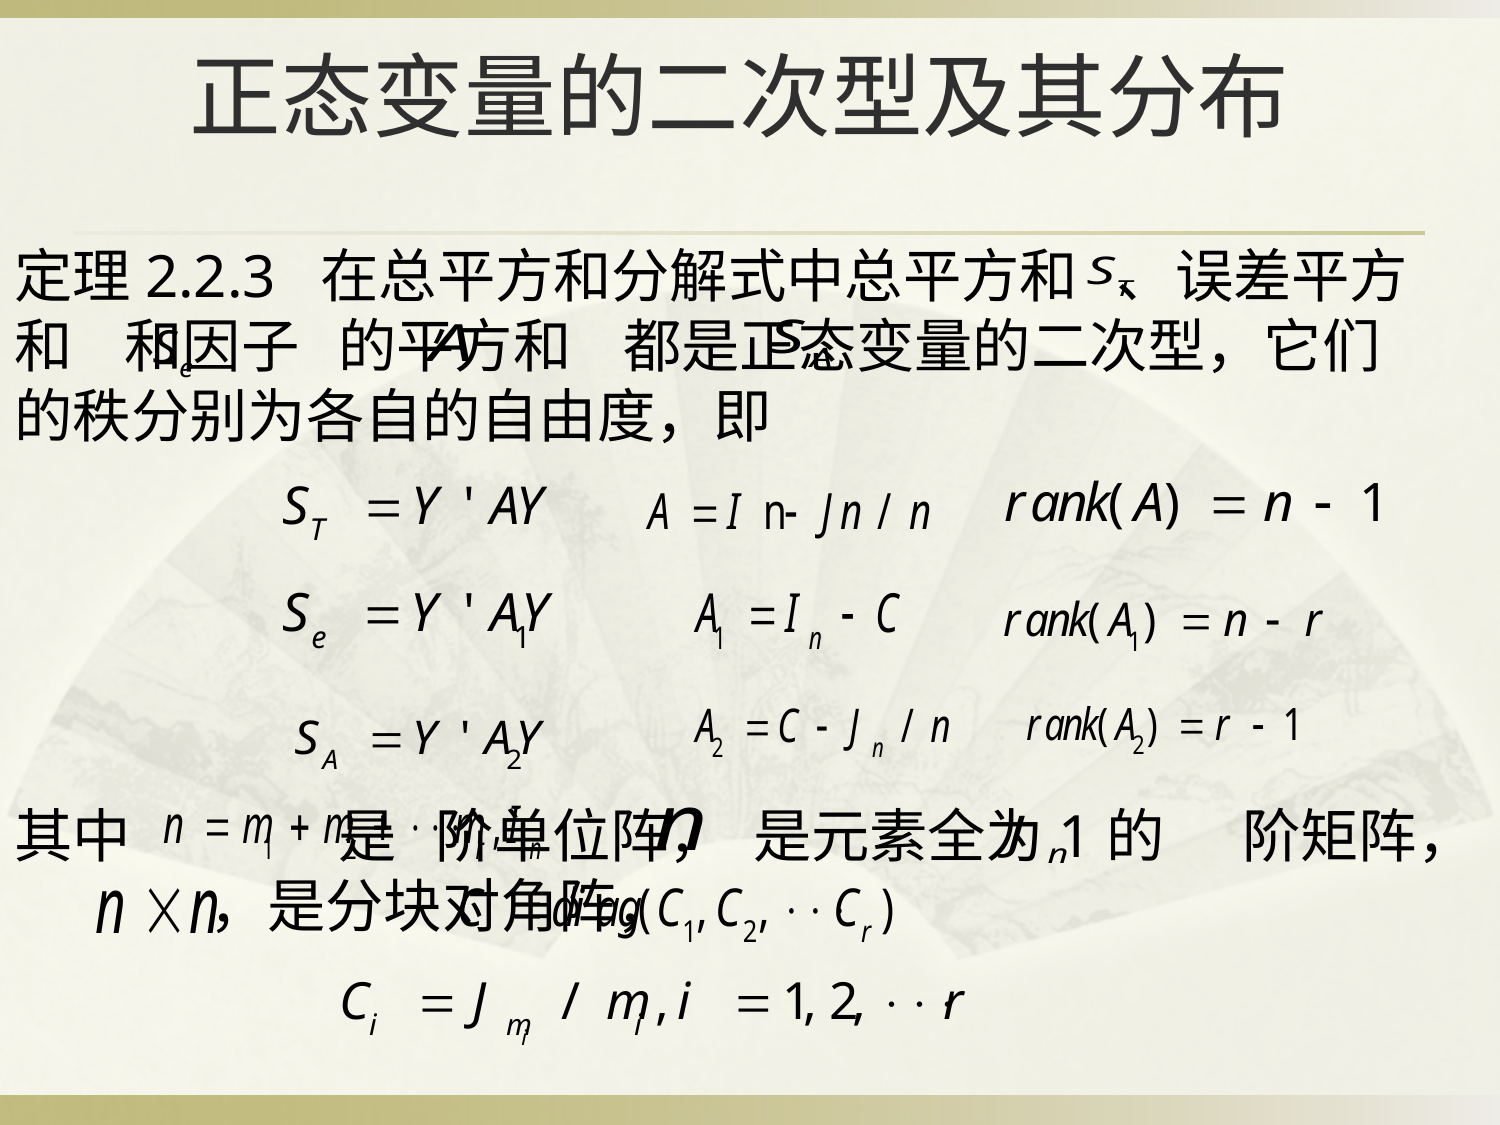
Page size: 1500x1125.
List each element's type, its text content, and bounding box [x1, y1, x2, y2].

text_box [643, 479, 940, 547]
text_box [336, 963, 987, 1059]
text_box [997, 585, 1342, 661]
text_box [288, 703, 562, 779]
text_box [158, 786, 550, 871]
title 正态变量的二次型及其分布 [64, 0, 1415, 188]
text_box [276, 467, 566, 552]
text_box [997, 798, 1082, 873]
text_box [146, 313, 206, 388]
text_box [690, 691, 959, 767]
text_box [418, 313, 485, 371]
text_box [690, 573, 910, 661]
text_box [87, 880, 231, 947]
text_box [454, 869, 905, 953]
text_box 定理2.2.3 在总平方和分解式中总平方和 、误差平方和 和因子 的平方和 都是正态变量的二次型，它们的秩分别为各自的自由度，即 其中 是 阶单位阵， 是元素全为1的 阶矩阵， ，是分块对角阵， [0, 231, 1447, 1125]
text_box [997, 467, 1393, 540]
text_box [276, 573, 574, 659]
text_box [1080, 242, 1152, 305]
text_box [1021, 691, 1306, 764]
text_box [643, 798, 722, 864]
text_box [761, 302, 844, 377]
